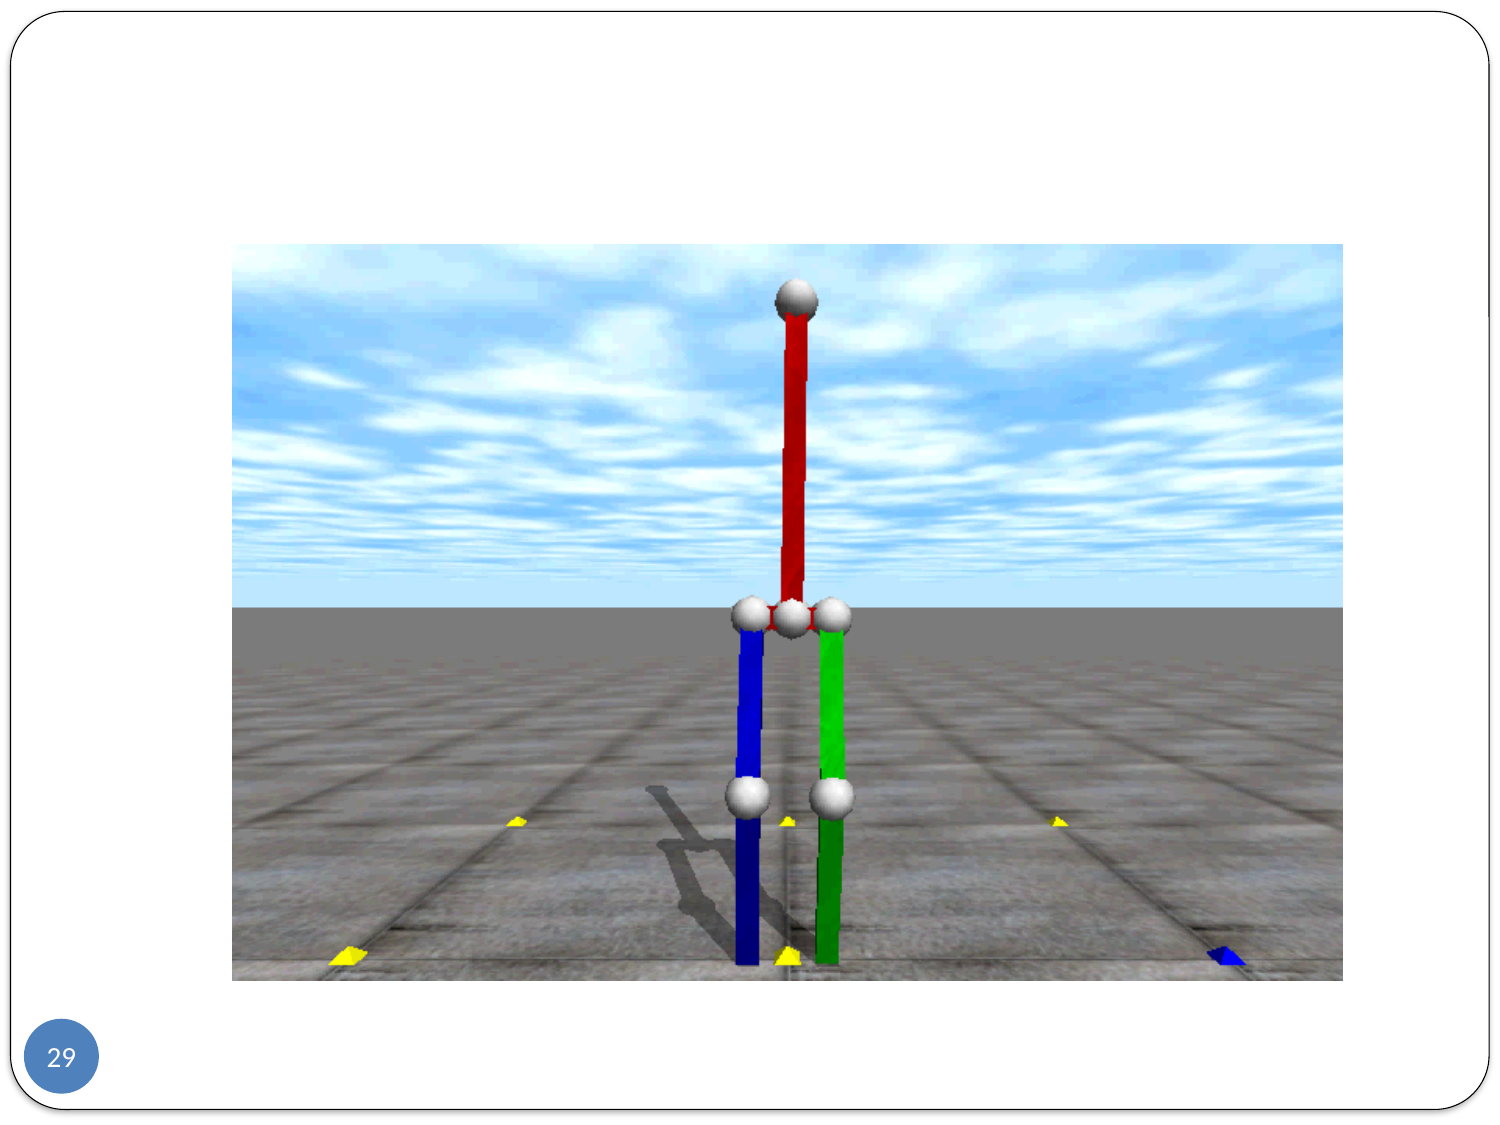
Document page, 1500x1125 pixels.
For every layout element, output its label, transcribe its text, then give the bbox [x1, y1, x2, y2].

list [230, 243, 1344, 982]
slide_number 29 [23, 1018, 99, 1094]
